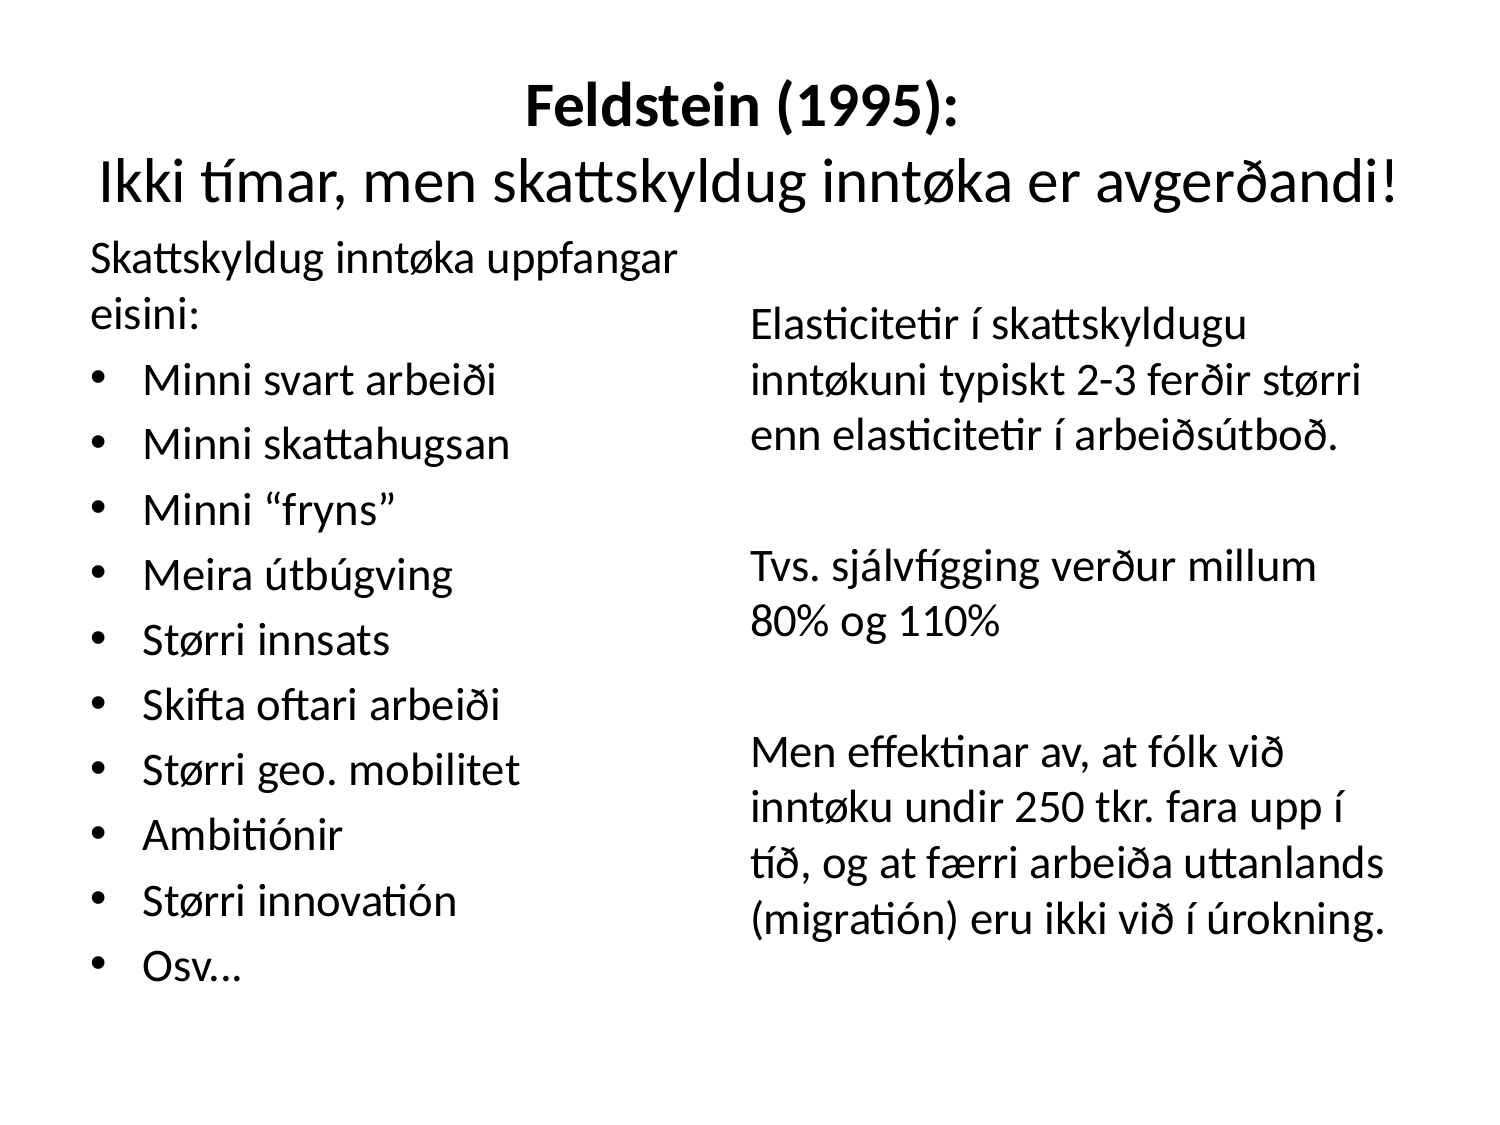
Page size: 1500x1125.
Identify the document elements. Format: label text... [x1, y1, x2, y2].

list Skattskyldug inntøka uppfangar eisini: Minni svart arbeiði Minni skattahugsan Minni “fryns” Meira útbúgving Størri innsats Skifta oftari arbeiði Størri geo. mobilitet Ambitiónir Størri innovatión Osv... Elasticitetir í skattskyldugu inntøkuni typiskt 2-3 ferðir størri enn elasticitetir í arbeiðsútboð. Tvs. sjálvfígging verður millum 80% og 110% Men effektinar av, at fólk við inntøku undir 250 tkr. fara upp í tíð, og at færri arbeiða uttanlands (migratión) eru ikki við í úrokning. [75, 219, 1425, 1005]
title Feldstein (1995): Ikki tímar, men skattskyldug inntøka er avgerðandi! [75, 45, 1425, 219]
